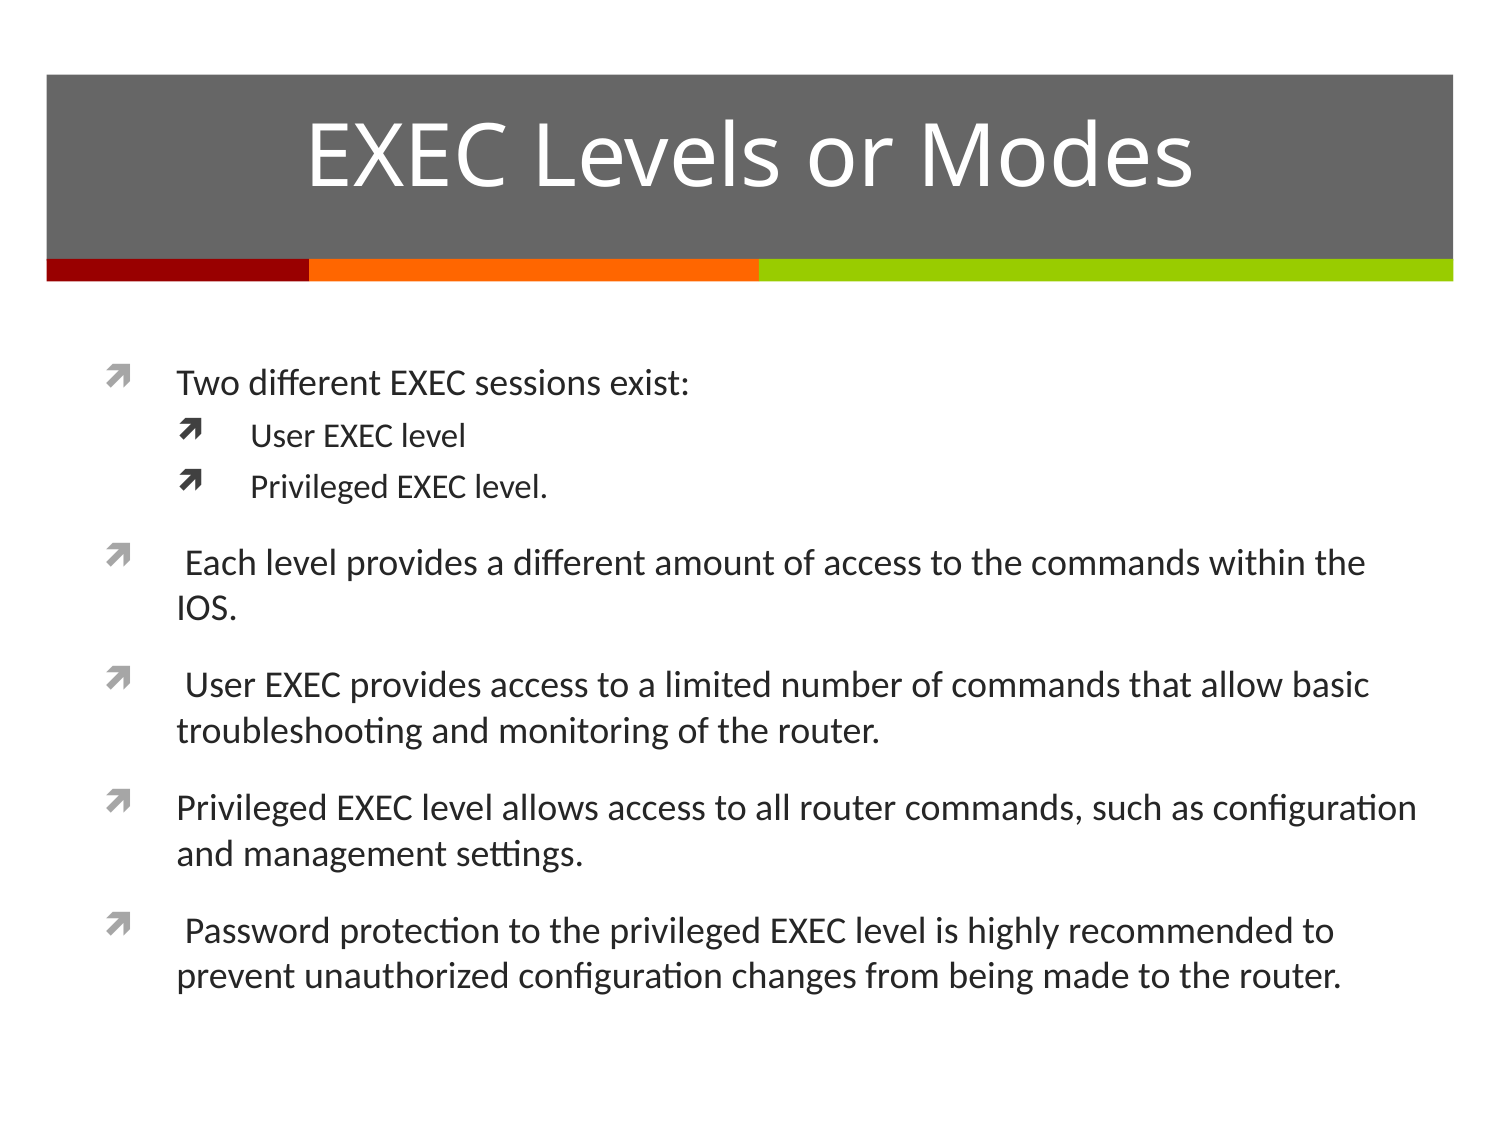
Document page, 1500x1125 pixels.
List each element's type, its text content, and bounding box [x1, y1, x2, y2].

list Two different EXEC sessions exist: User EXEC level Privileged EXEC level. Each level provides a different amount of access to the commands within the IOS. User EXEC provides access to a limited number of commands that allow basic troubleshooting and monitoring of the router. Privileged EXEC level allows access to all router commands, such as configuration and management settings. Password protection to the privileged EXEC level is highly recommended to prevent unauthorized configuration changes from being made to the router. [88, 350, 1454, 1005]
title EXEC Levels or Modes [46, 71, 1454, 231]
